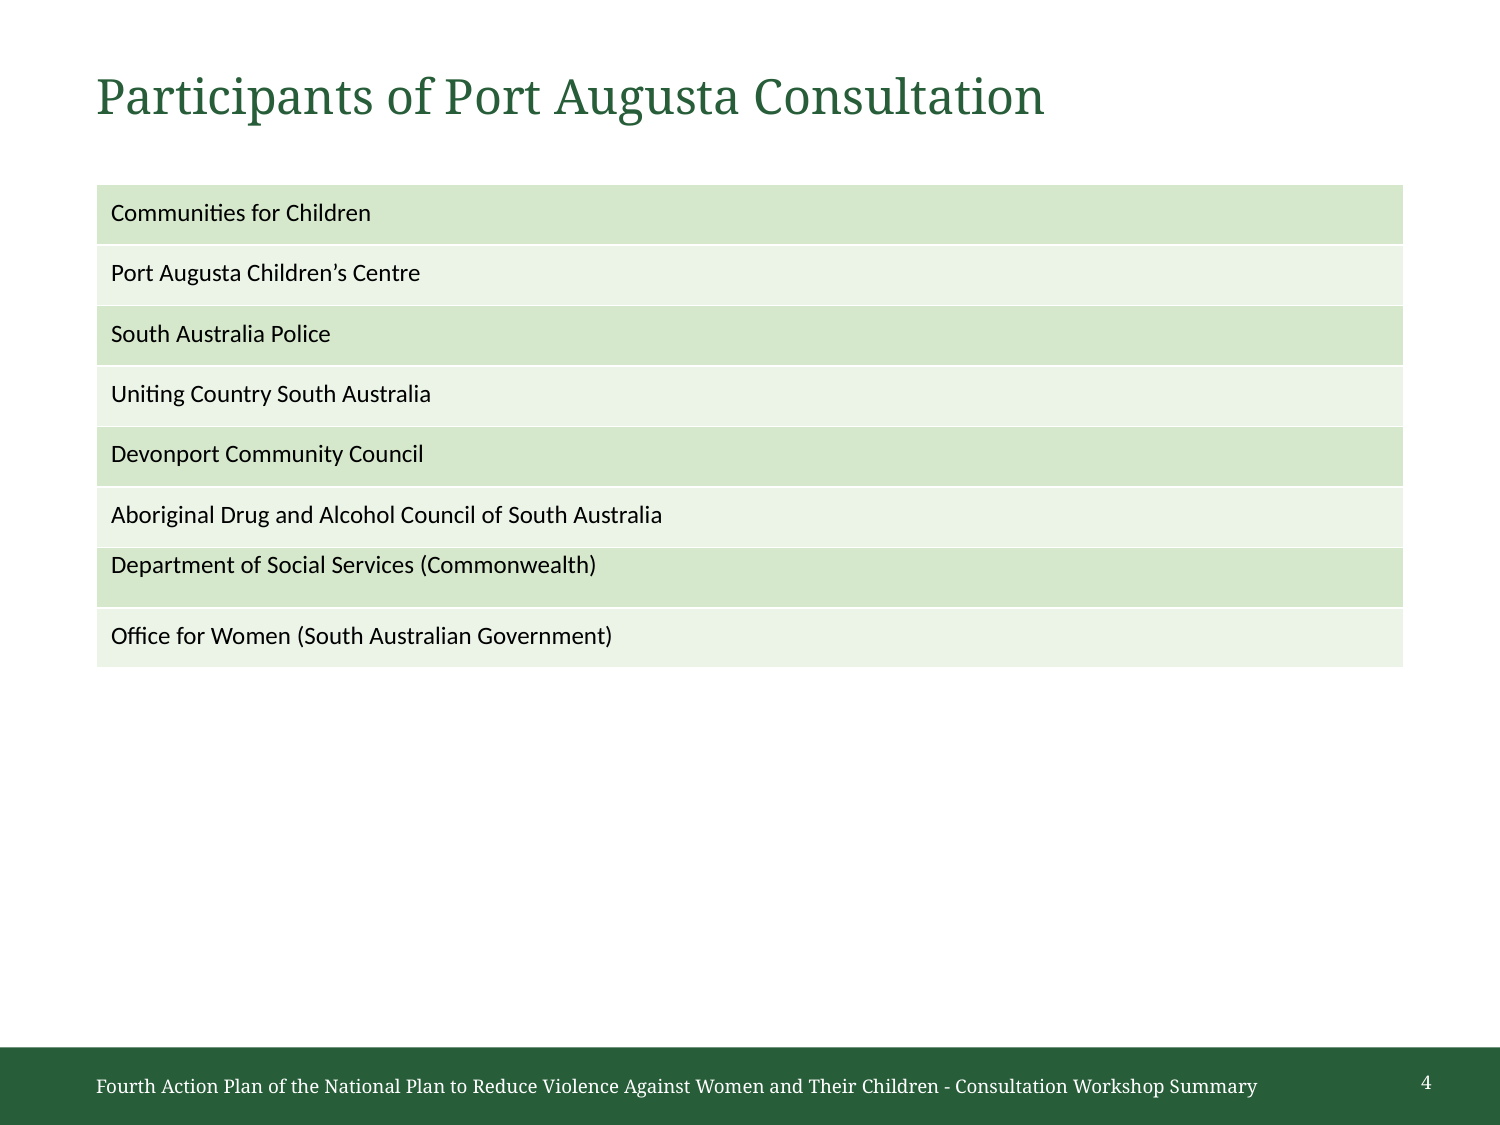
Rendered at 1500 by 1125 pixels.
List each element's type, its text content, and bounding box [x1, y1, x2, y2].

table_cell Aboriginal Drug and Alcohol Council of South Australia [97, 488, 1403, 547]
table_cell Office for Women (South Australian Government) [97, 609, 1403, 667]
table_cell South Australia Police [97, 306, 1403, 365]
table_header Communities for Children [97, 185, 1403, 244]
table_cell Uniting Country South Australia [97, 367, 1403, 426]
table_cell Devonport Community Council [97, 427, 1403, 486]
text_box Fourth Action Plan of the National Plan to Reduce Violence Against Women and Their Children - Consultation Workshop Summary [96, 1074, 1273, 1098]
table_cell Department of Social Services (Commonwealth) [97, 548, 1403, 607]
slide_number 4 [1410, 1072, 1432, 1095]
table_cell Port Augusta Children’s Centre [97, 246, 1403, 305]
title Participants of Port Augusta Consultation [95, 76, 1405, 133]
